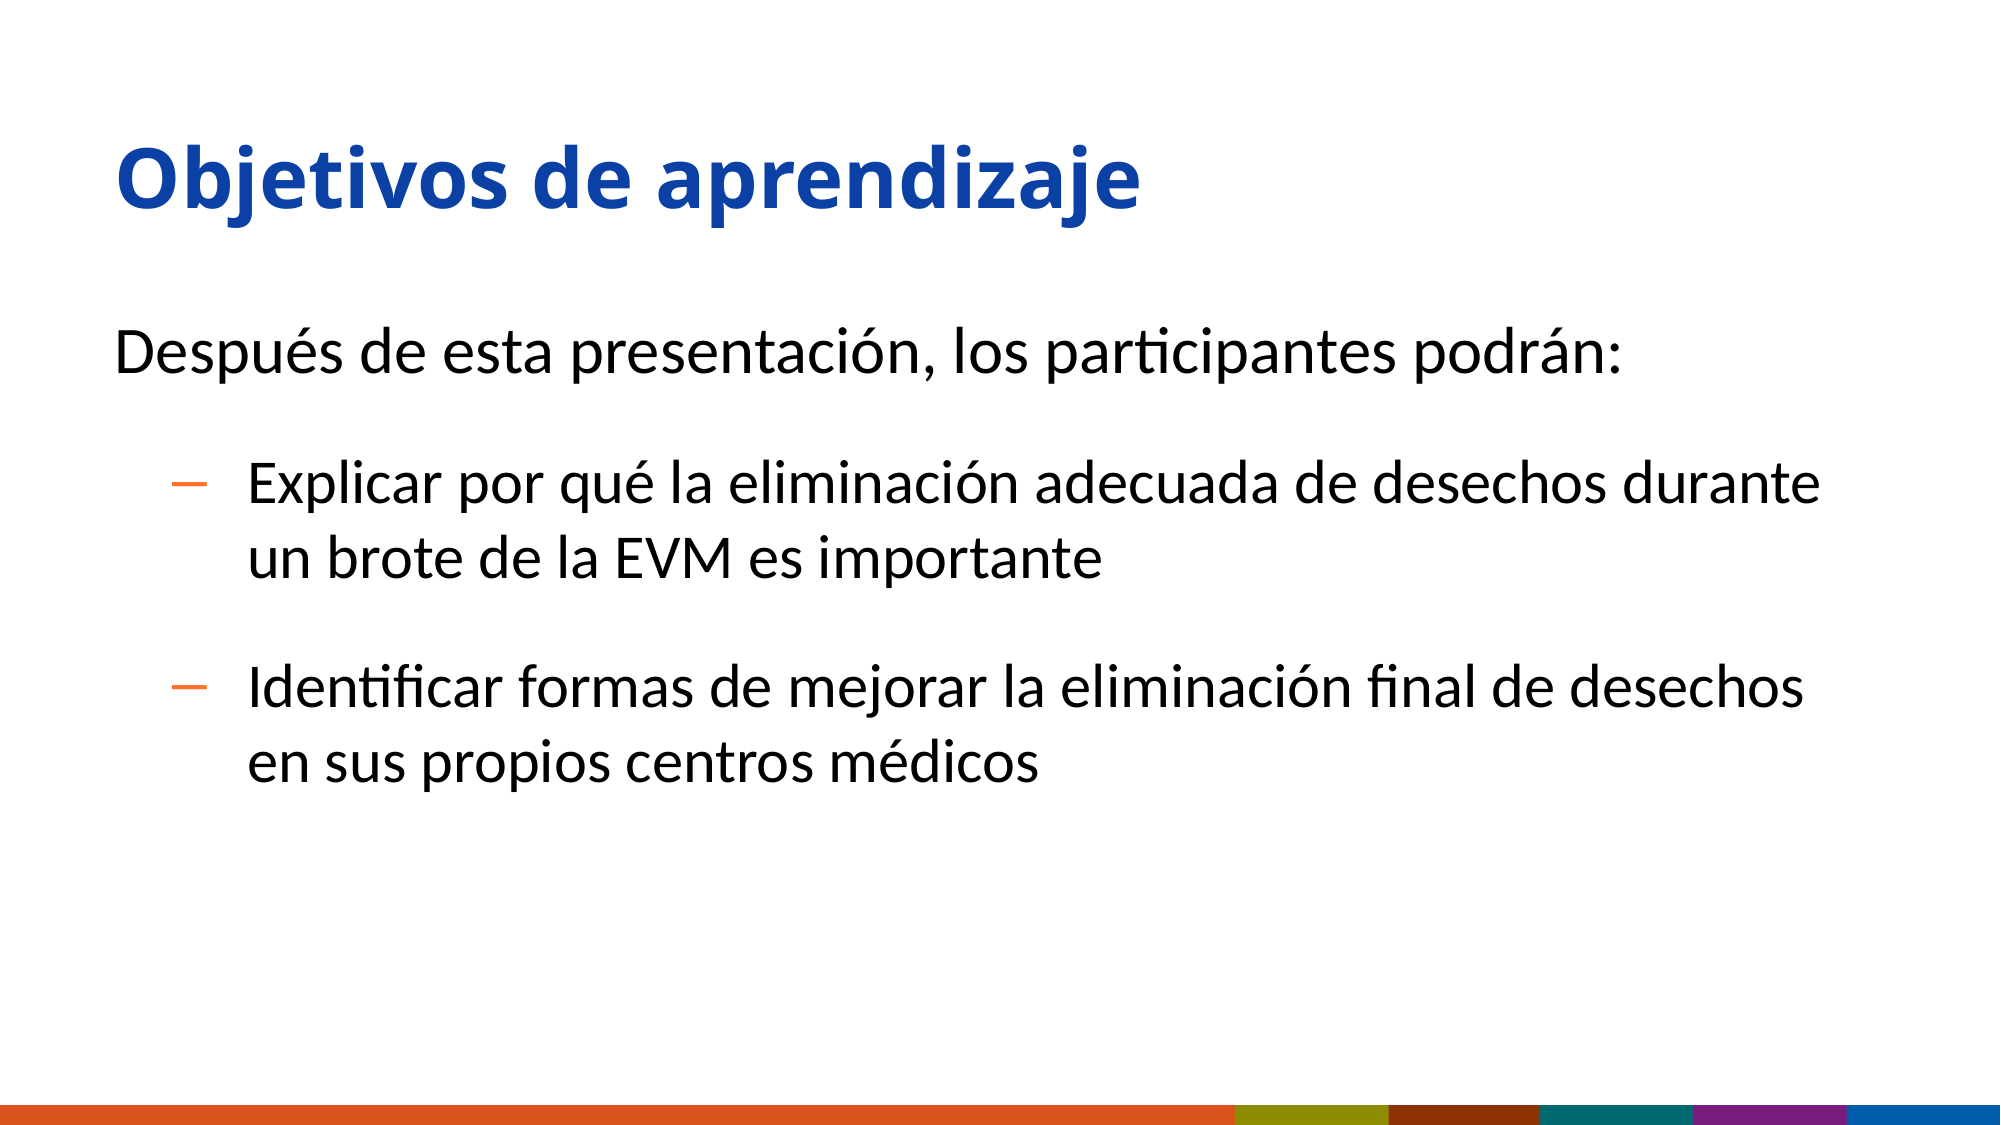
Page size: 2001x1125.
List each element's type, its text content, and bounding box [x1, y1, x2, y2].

list Después de esta presentación, los participantes podrán: Explicar por qué la eliminación adecuada de desechos durante un brote de la EVM es importante Identificar formas de mejorar la eliminación final de desechos en sus propios centros médicos [99, 299, 1900, 985]
picture [0, 1105, 2000, 1125]
title Objetivos de aprendizaje [99, 45, 1900, 233]
